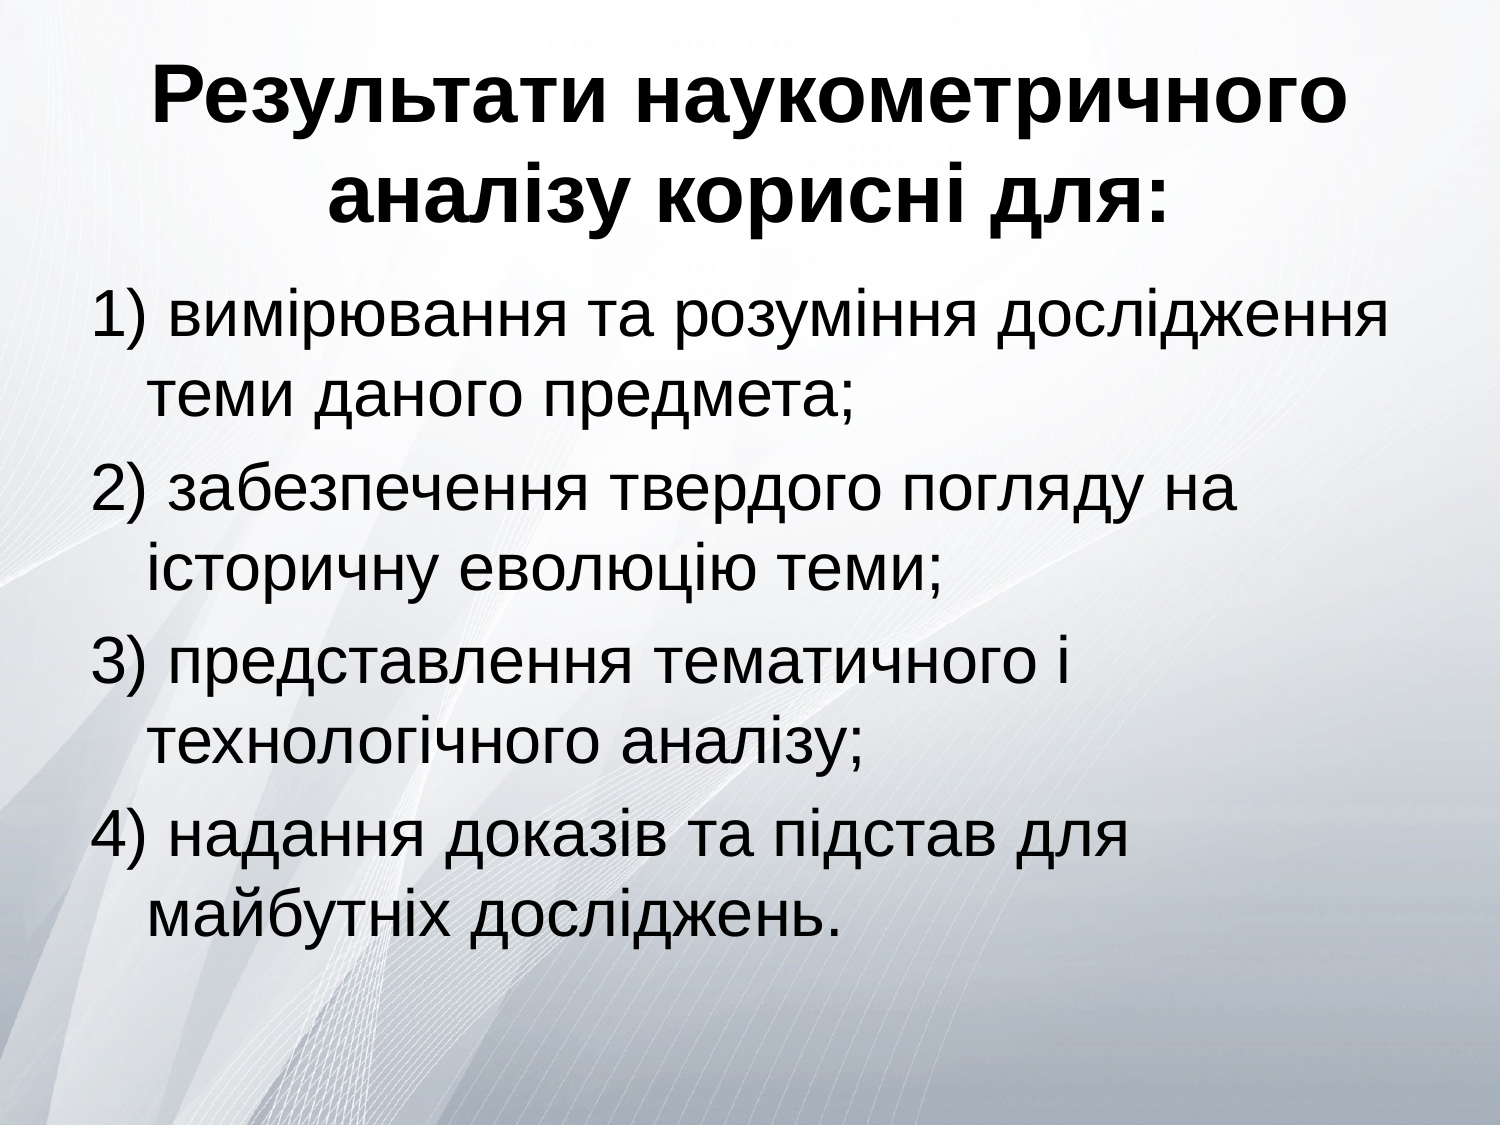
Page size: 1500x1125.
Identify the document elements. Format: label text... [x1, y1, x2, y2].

list 1) вимірювання та розуміння дослідження теми даного предмета; 2) забезпечення твердого погляду на історичну еволюцію теми; 3) представлення тематичного і технологічного аналізу; 4) надання доказів та підстав для майбутніх досліджень. [75, 262, 1425, 1005]
picture [0, 0, 1500, 1125]
title Результати наукометричного аналізу корисні для: [75, 45, 1425, 233]
